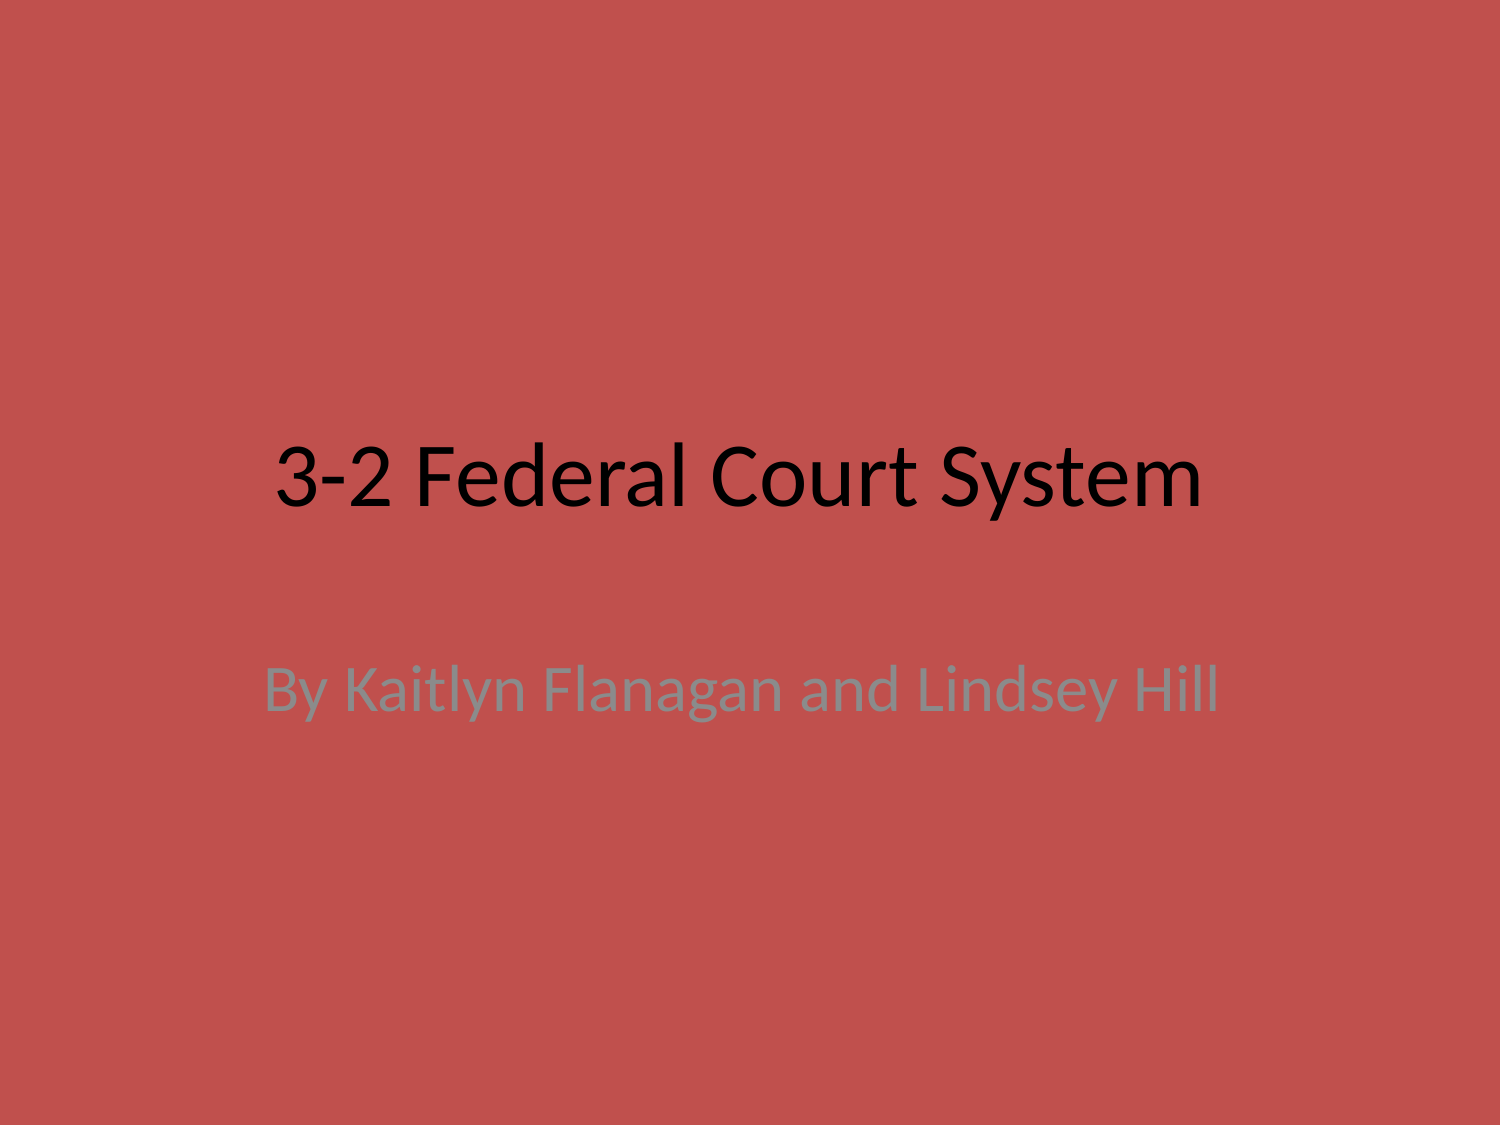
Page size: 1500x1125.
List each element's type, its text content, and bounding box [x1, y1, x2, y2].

title 3-2 Federal Court System [112, 349, 1388, 591]
subtitle By Kaitlyn Flanagan and Lindsey Hill [225, 637, 1275, 925]
